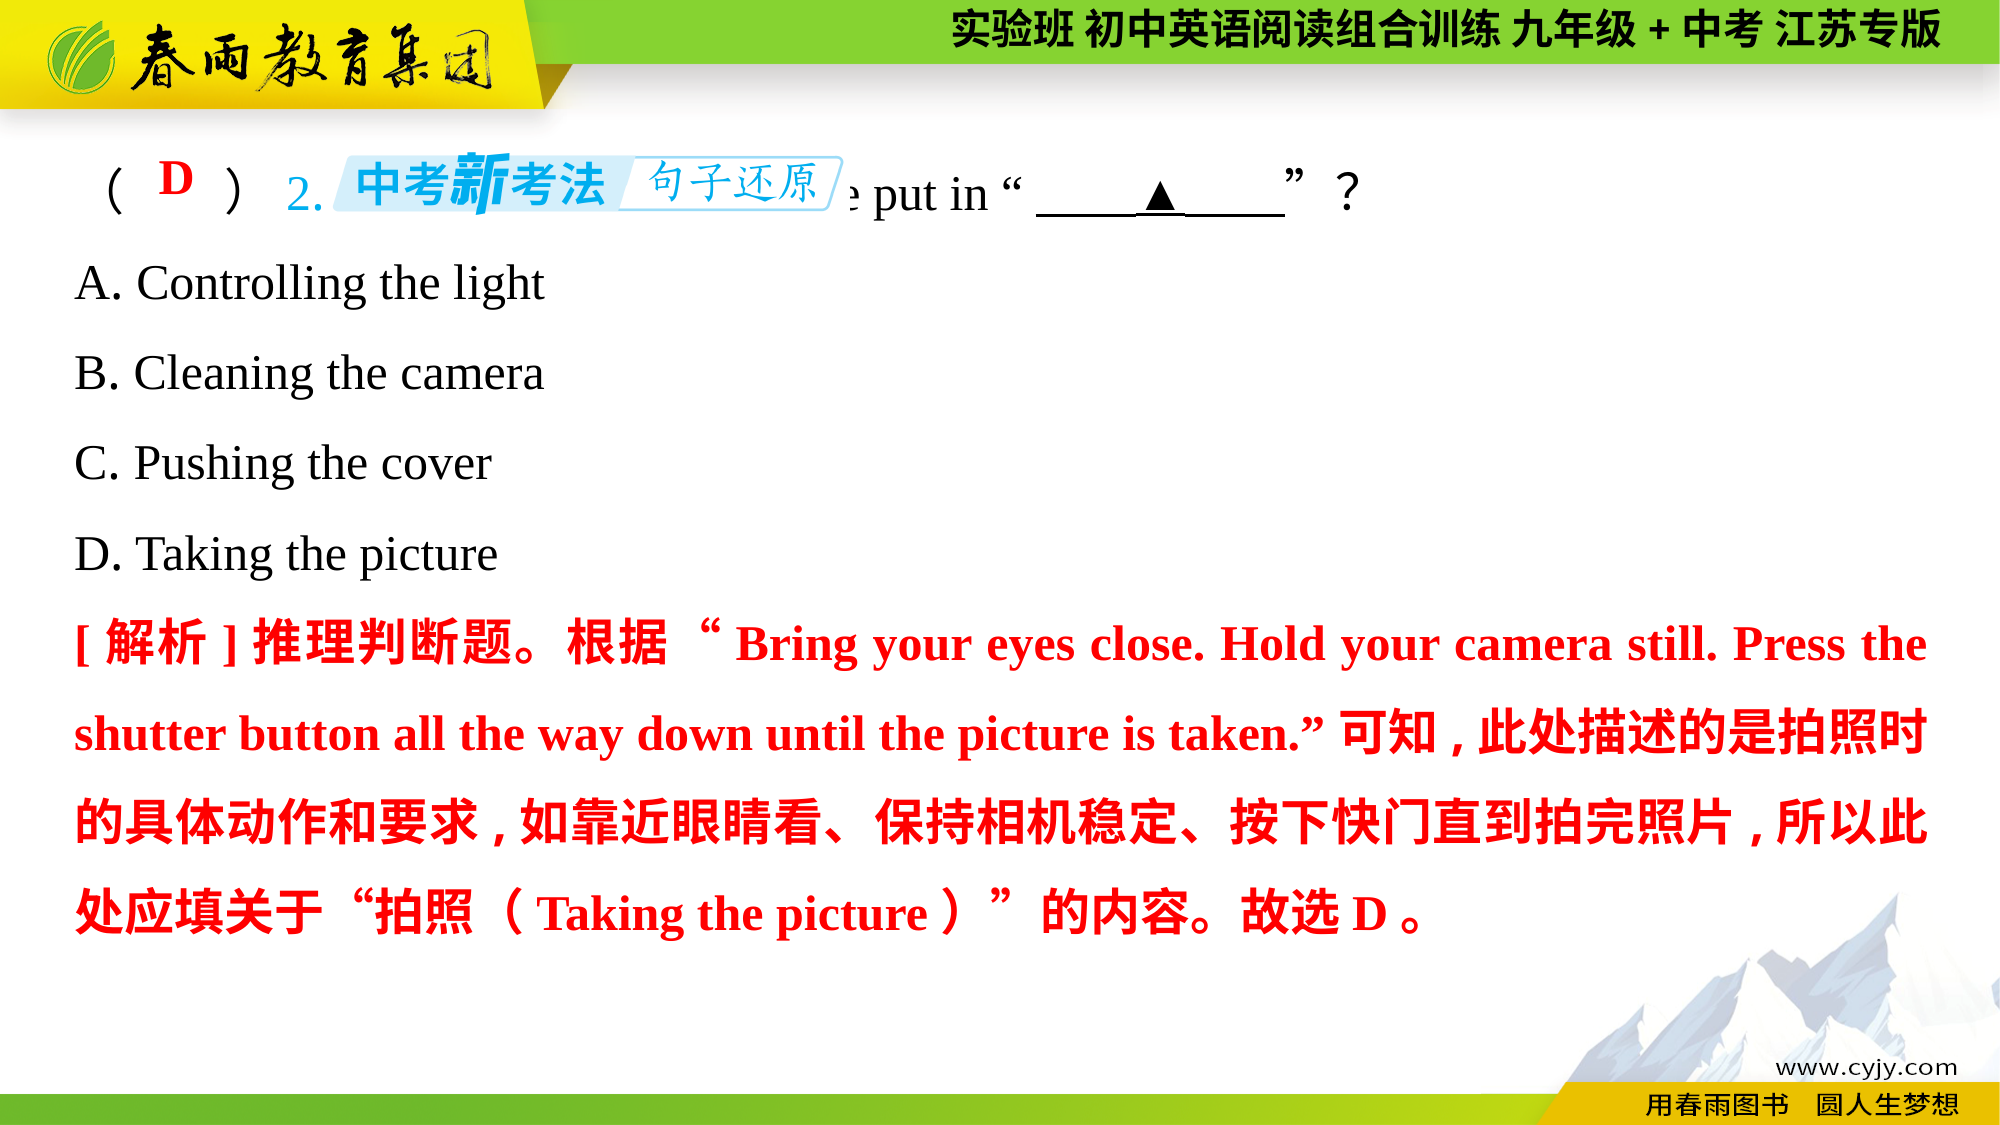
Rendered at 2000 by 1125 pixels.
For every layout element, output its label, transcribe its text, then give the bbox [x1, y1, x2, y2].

text_box D [143, 137, 210, 213]
list （ ）2. What can be put in “ ▲ ”？ A. Controlling the light B. Cleaning the camera C. Pushing the cover D. Taking the picture [59, 122, 1944, 573]
text_box [解析]推理判断题。根据“Bring your eyes close. Hold your camera still. Press the shutter button all the way down until the picture is taken.”可知,此处描述的是拍照时的具体动作和要求,如靠近眼睛看、保持相机稳定、按下快门直到拍完照片,所以此处应填关于“拍照（Taking the picture）”的内容。故选D。 [59, 573, 1944, 949]
picture [0, 0, 2000, 1125]
